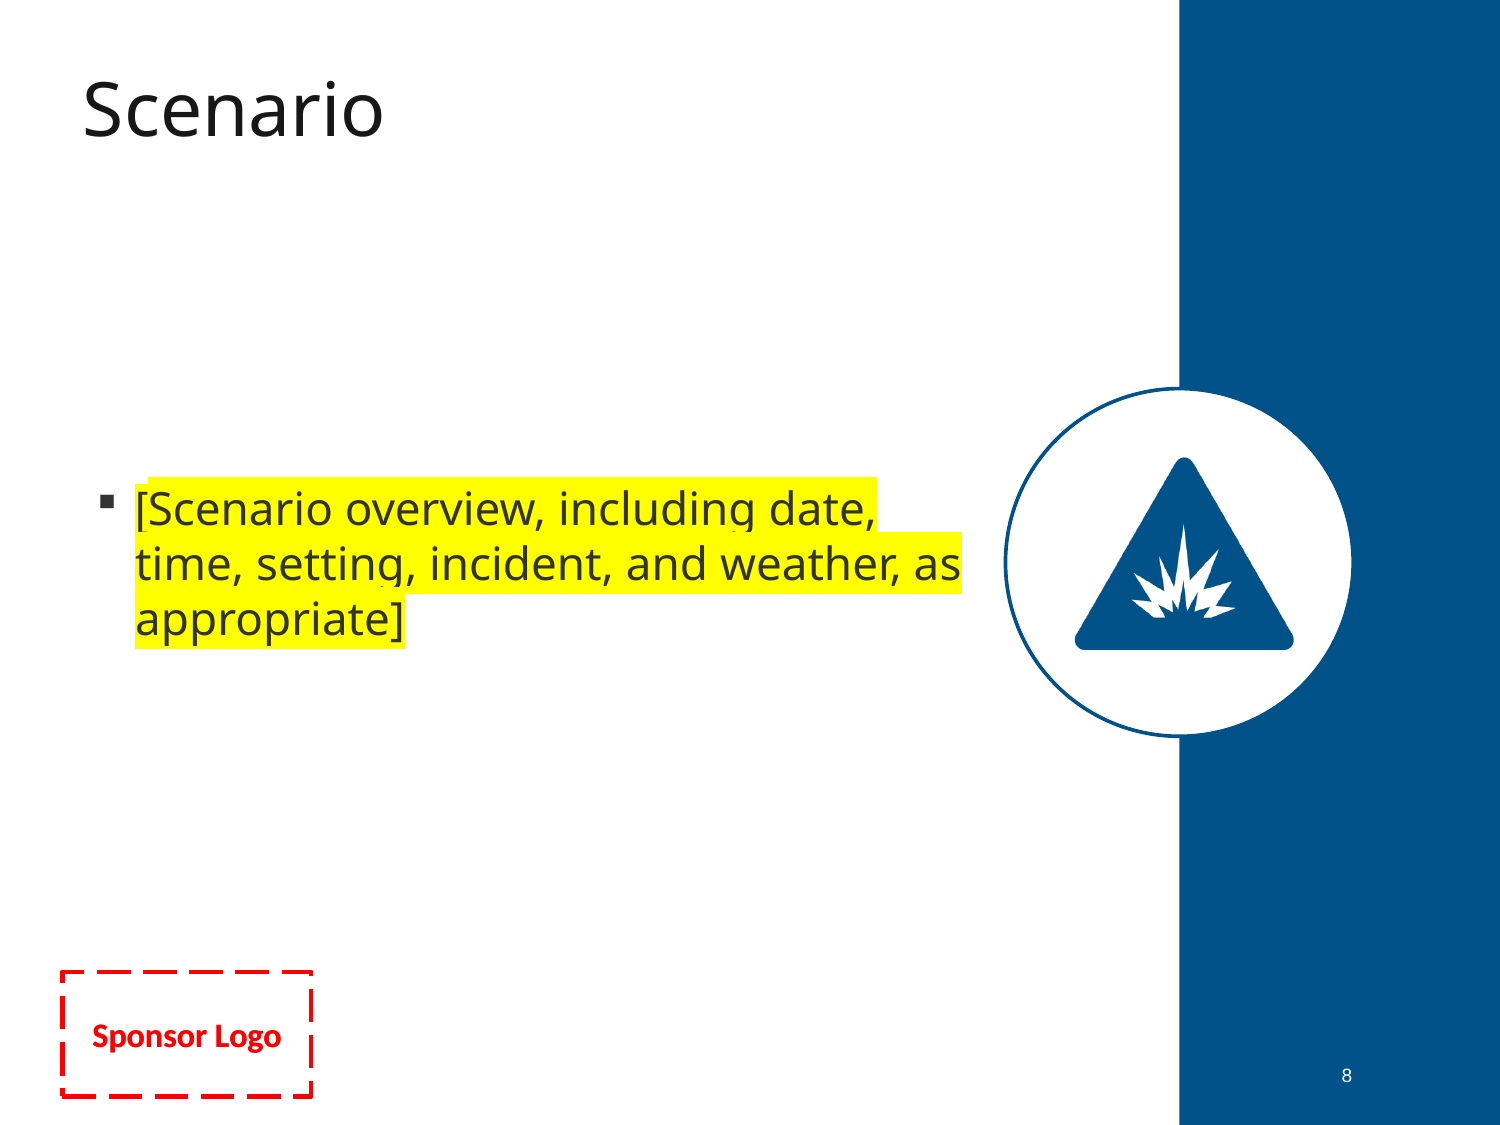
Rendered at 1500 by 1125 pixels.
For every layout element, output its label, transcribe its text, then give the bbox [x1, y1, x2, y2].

list [Scenario overview, including date, time, setting, incident, and weather, as appropriate] [81, 251, 1006, 874]
picture [1062, 432, 1306, 676]
text_box [1003, 435, 1356, 739]
text_box [1062, 386, 1296, 431]
text_box [1177, 0, 1500, 1125]
slide_number 8 [1242, 1052, 1368, 1098]
title Scenario [67, 24, 988, 189]
